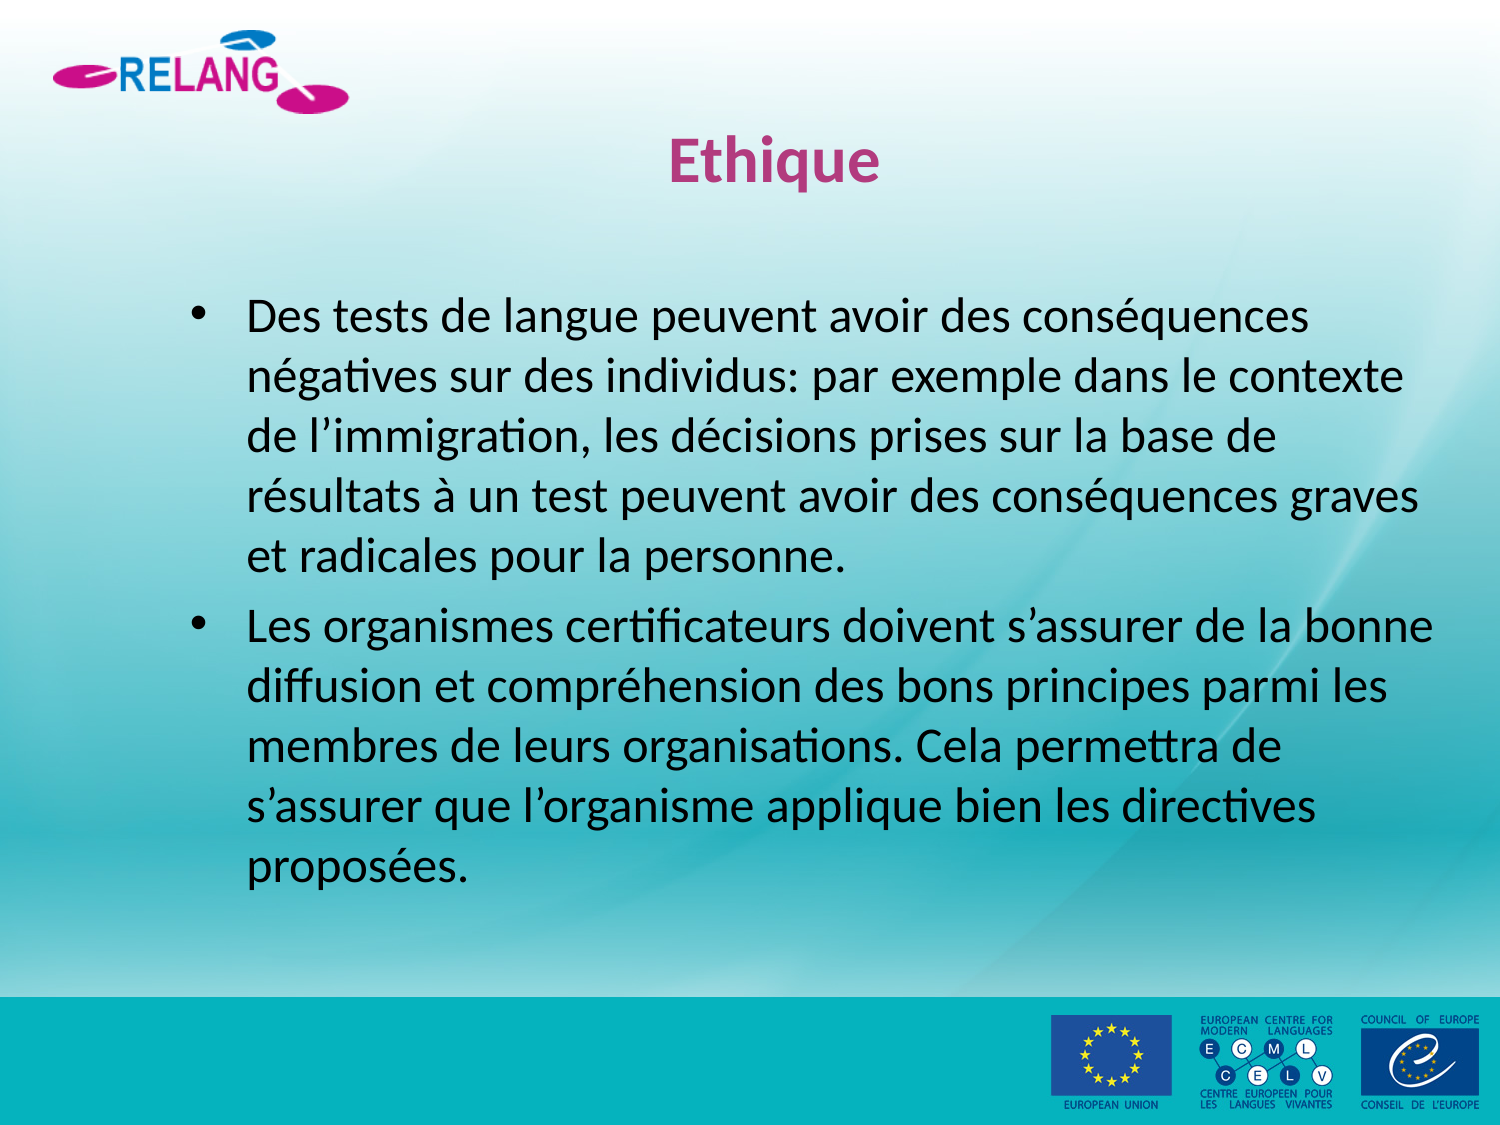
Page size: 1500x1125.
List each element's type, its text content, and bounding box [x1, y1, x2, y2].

list Des tests de langue peuvent avoir des conséquences négatives sur des individus: par exemple dans le contexte de l’immigration, les décisions prises sur la base de résultats à un test peuvent avoir des conséquences graves et radicales pour la personne. Les organismes certificateurs doivent s’assurer de la bonne diffusion et compréhension des bons principes parmi les membres de leurs organisations. Cela permettra de s’assurer que l’organisme applique bien les directives proposées. [174, 275, 1450, 850]
picture [0, 0, 1500, 1125]
title Ethique [99, 62, 1450, 250]
